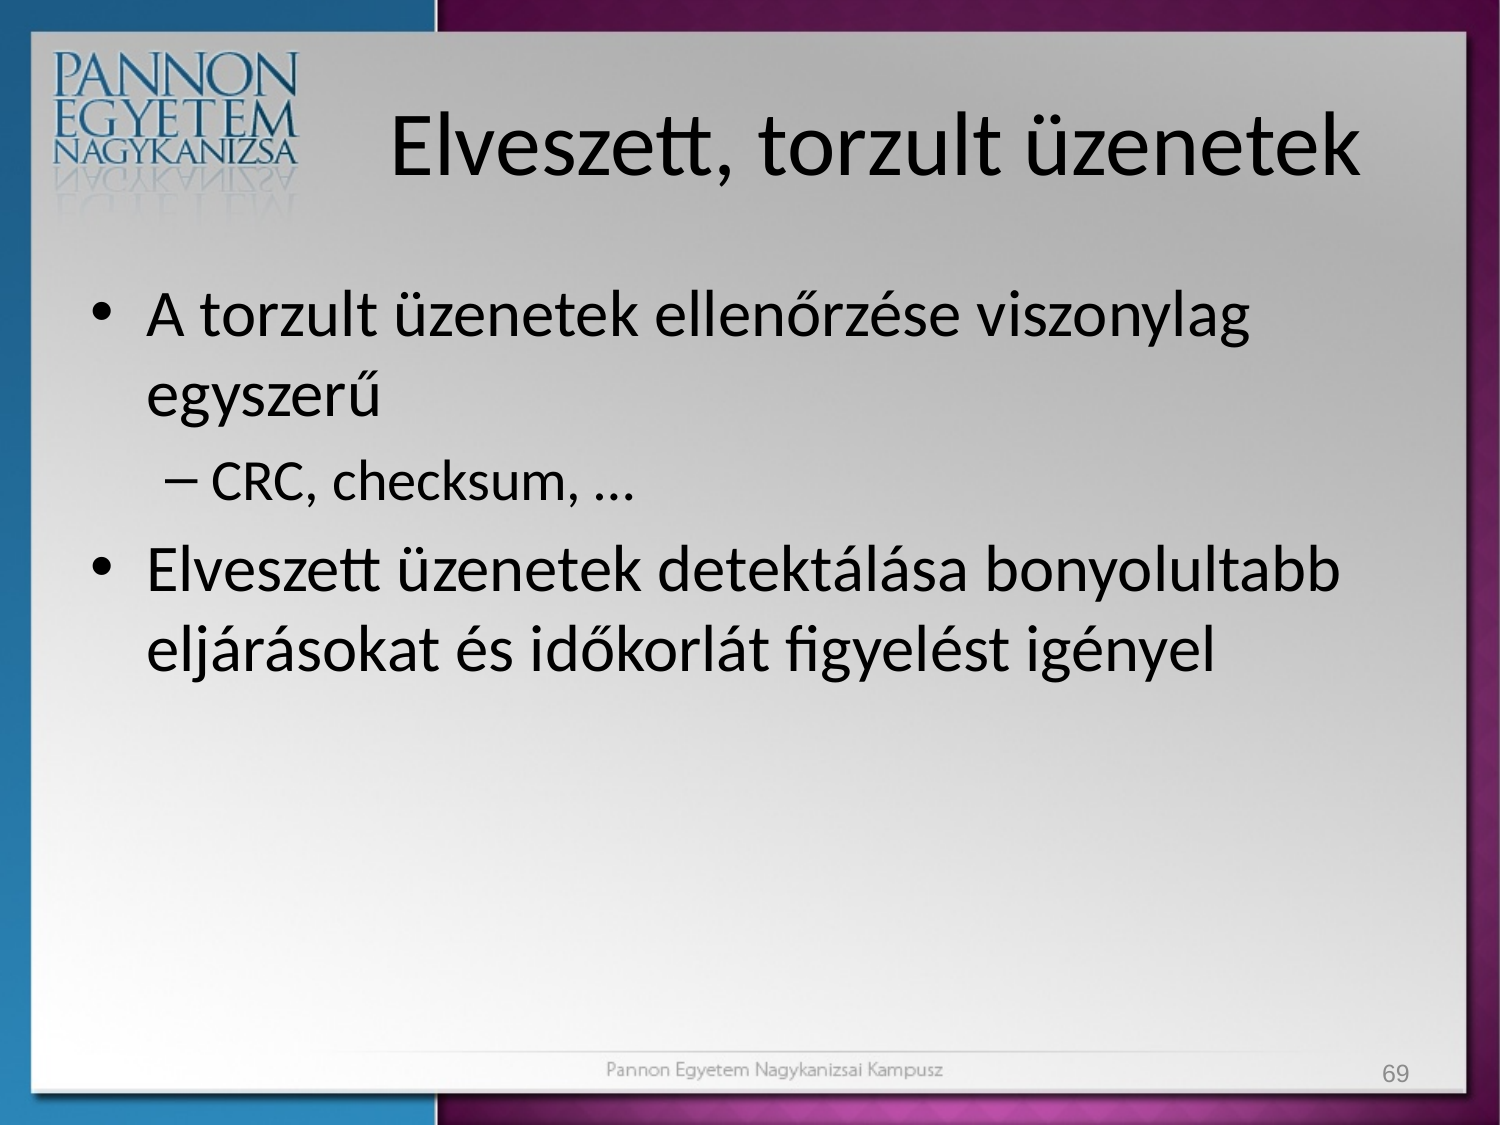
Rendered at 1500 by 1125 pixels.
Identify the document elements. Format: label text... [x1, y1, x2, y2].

list A torzult üzenetek ellenőrzése viszonylag egyszerű CRC, checksum, … Elveszett üzenetek detektálása bonyolultabb eljárásokat és időkorlát figyelést igényel [75, 262, 1425, 1038]
slide_number 69 [1074, 1042, 1425, 1103]
picture [0, 0, 1500, 1125]
title Elveszett, torzult üzenetek [328, 45, 1425, 233]
